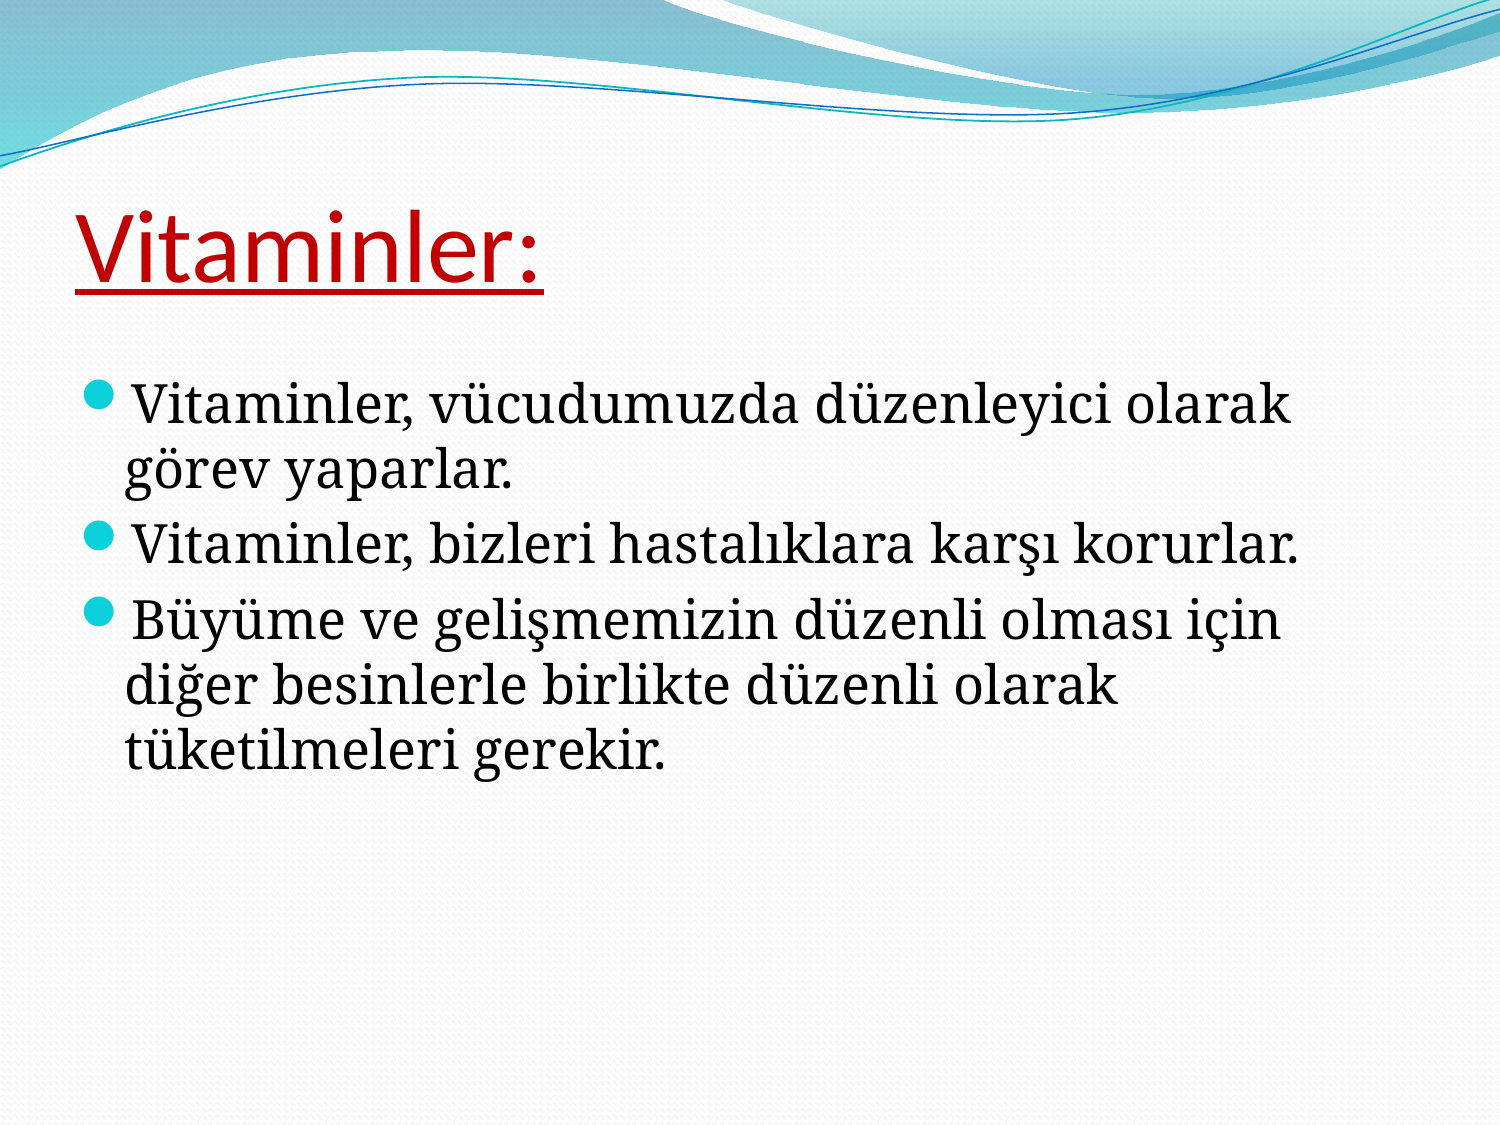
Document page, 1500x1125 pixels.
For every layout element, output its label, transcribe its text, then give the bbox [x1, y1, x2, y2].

title Vitaminler: [75, 115, 1425, 303]
list Vitaminler, vücudumuzda düzenleyici olarak görev yaparlar. Vitaminler, bizleri hastalıklara karşı korurlar. Büyüme ve gelişmemizin düzenli olması için diğer besinlerle birlikte düzenli olarak tüketilmeleri gerekir. [64, 361, 1424, 811]
